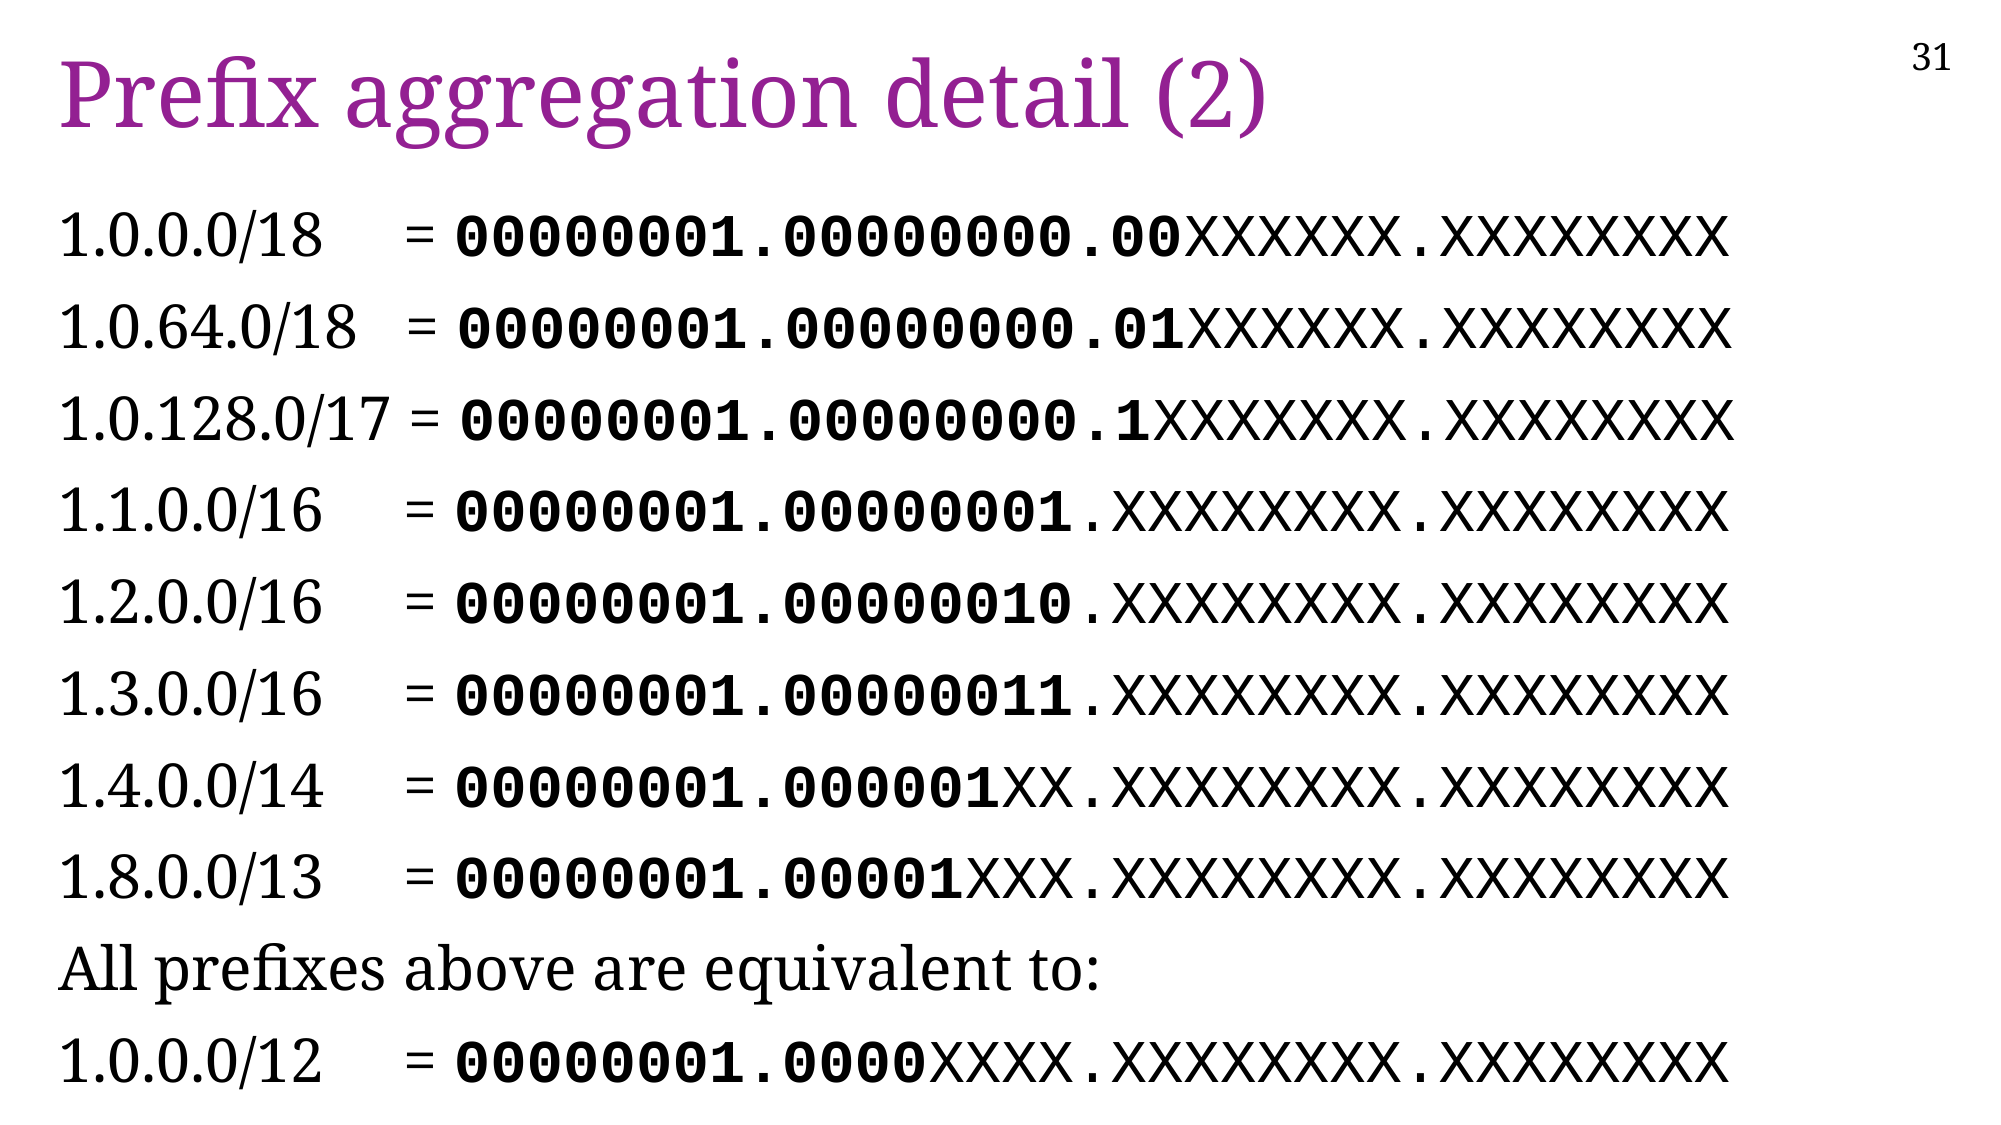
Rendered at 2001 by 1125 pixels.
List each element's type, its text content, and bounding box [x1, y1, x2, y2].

list 1.0.0.0/18 = 00000001.00000000.00XXXXXX.XXXXXXXX 1.0.64.0/18 = 00000001.00000000.01XXXXXX.XXXXXXXX 1.0.128.0/17 = 00000001.00000000.1XXXXXXX.XXXXXXXX 1.1.0.0/16 = 00000001.00000001.XXXXXXXX.XXXXXXXX 1.2.0.0/16 = 00000001.00000010.XXXXXXXX.XXXXXXXX 1.3.0.0/16 = 00000001.00000011.XXXXXXXX.XXXXXXXX 1.4.0.0/14 = 00000001.000001XX.XXXXXXXX.XXXXXXXX 1.8.0.0/13 = 00000001.00001XXX.XXXXXXXX.XXXXXXXX All prefixes above are equivalent to: 1.0.0.0/12 = 00000001.0000XXXX.XXXXXXXX.XXXXXXXX [43, 188, 1953, 1106]
title Prefix aggregation detail (2) [43, 25, 1953, 171]
